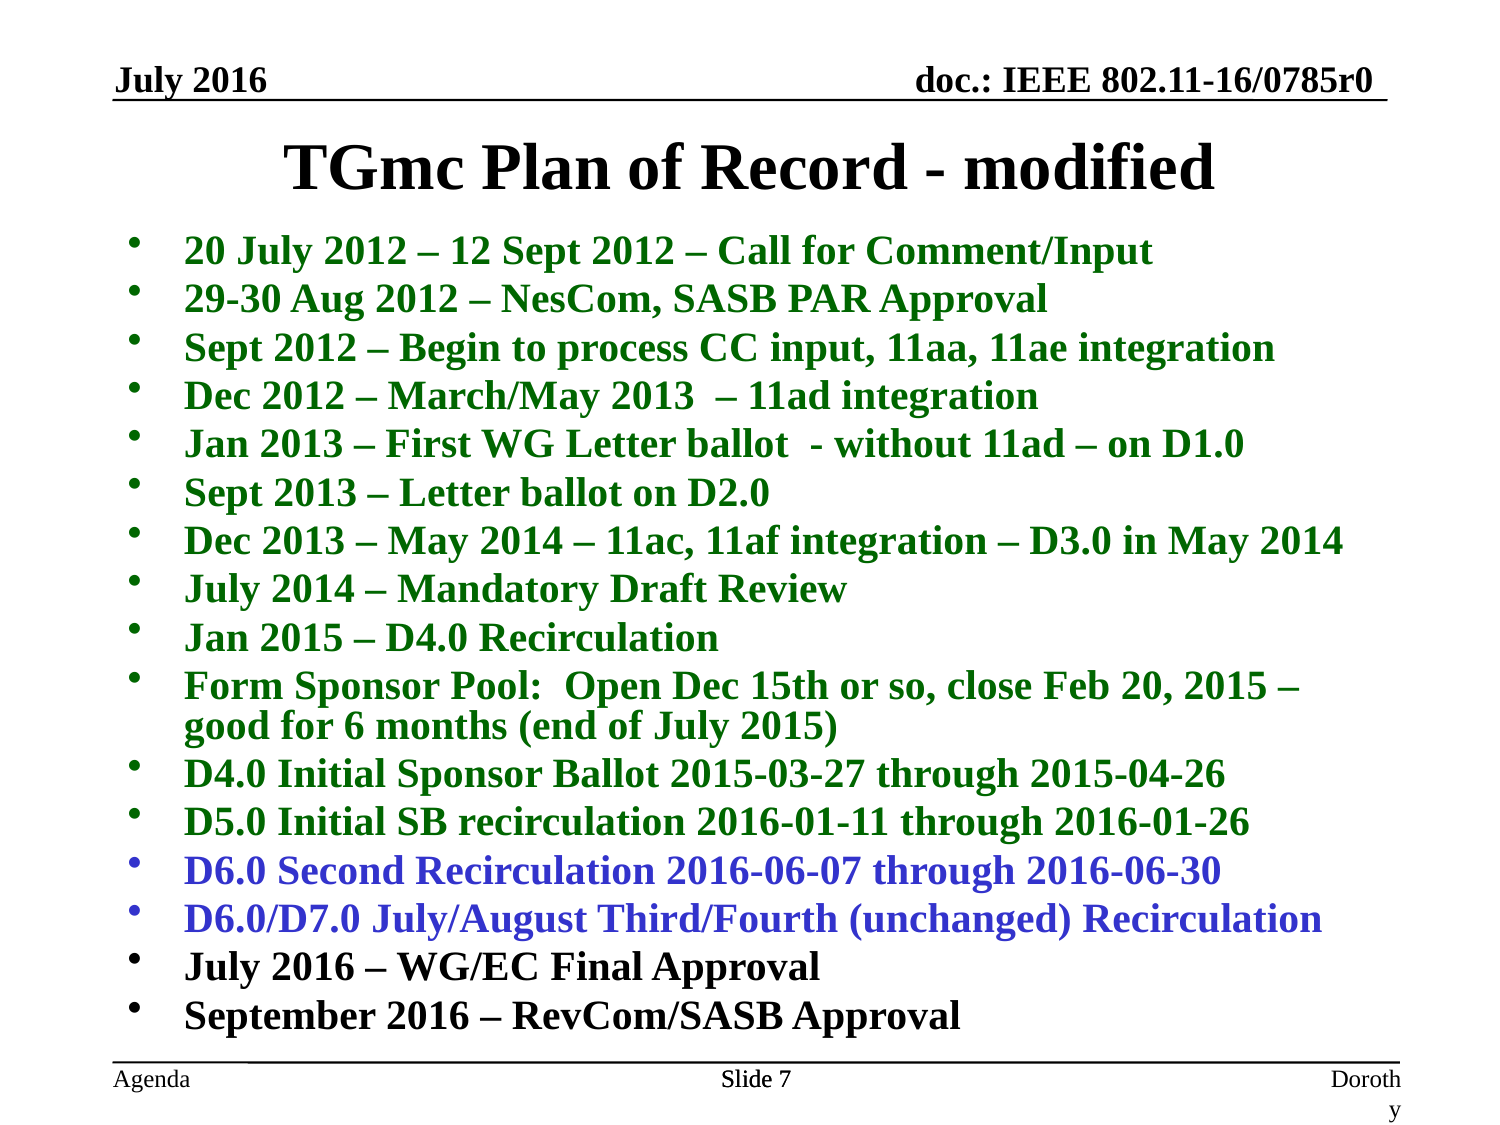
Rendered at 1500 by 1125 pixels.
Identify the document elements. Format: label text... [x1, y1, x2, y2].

text_box Slide 7 [675, 1080, 838, 1093]
title TGmc Plan of Record - modified [112, 75, 1388, 224]
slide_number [114, 54, 425, 75]
list 20 July 2012 – 12 Sept 2012 – Call for Comment/Input 29-30 Aug 2012 – NesCom, SASB PAR Approval Sept 2012 – Begin to process CC input, 11aa, 11ae integration Dec 2012 – March/May 2013 – 11ad integration Jan 2013 – First WG Letter ballot - without 11ad – on D1.0 Sept 2013 – Letter ballot on D2.0 Dec 2013 – May 2014 – 11ac, 11af integration – D3.0 in May 2014 July 2014 – Mandatory Draft Review Jan 2015 – D4.0 Recirculation Form Sponsor Pool: Open Dec 15th or so, close Feb 20, 2015 –good for 6 months (end of July 2015) D4.0 Initial Sponsor Ballot 2015-03-27 through 2015-04-26 D5.0 Initial SB recirculation 2016-01-11 through 2016-01-26 D6.0 Second Recirculation 2016-06-07 through 2016-06-30 D6.0/D7.0 July/August Third/Fourth (unchanged) Recirculation July 2016 – WG/EC Final Approval September 2016 – RevCom/SASB Approval [112, 224, 1388, 1080]
footer Dorothy Stanley, HP Enterprise [1325, 1062, 1402, 1093]
